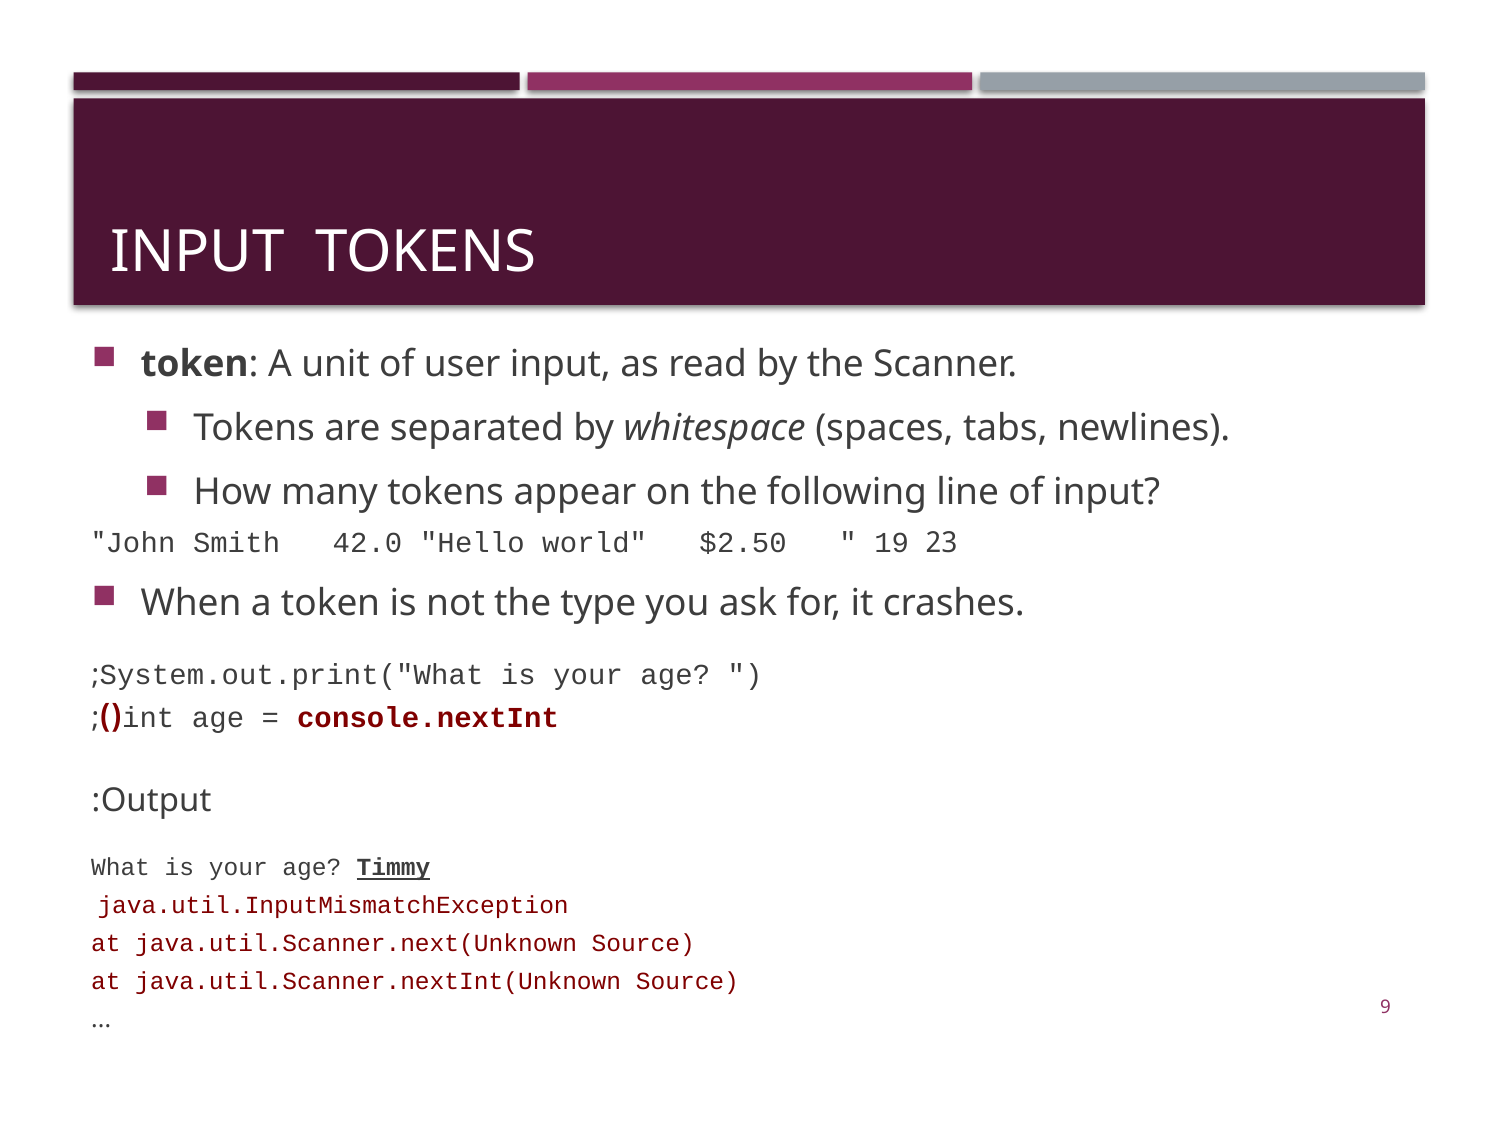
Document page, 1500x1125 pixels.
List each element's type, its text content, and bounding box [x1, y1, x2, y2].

list token: A unit of user input, as read by the Scanner. Tokens are separated by whitespace (spaces, tabs, newlines). How many tokens appear on the following line of input? 23 John Smith 42.0 "Hello world" $2.50 " 19" When a token is not the type you ask for, it crashes. System.out.print("What is your age? "); int age = console.nextInt(); Output: What is your age? Timmy java.util.InputMismatchException at java.util.Scanner.next(Unknown Source) at java.util.Scanner.nextInt(Unknown Source) ... [76, 329, 1422, 1042]
slide_number 9 [1279, 977, 1406, 1037]
title Input tokens [95, 112, 1406, 291]
